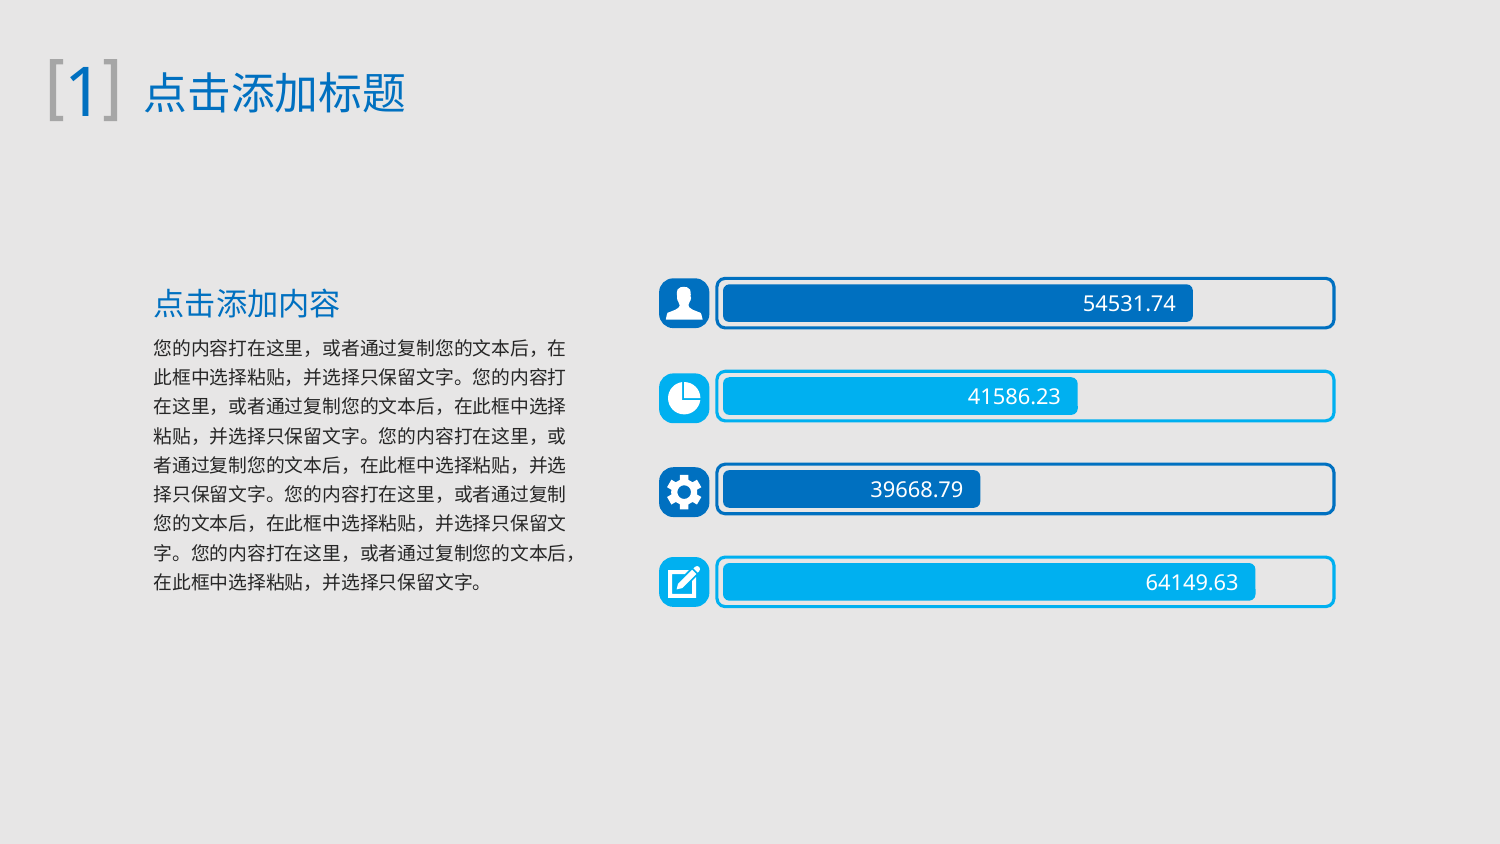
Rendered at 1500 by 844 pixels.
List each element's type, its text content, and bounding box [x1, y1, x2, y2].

text_box [49, 59, 64, 122]
text_box [659, 278, 710, 329]
text_box [715, 370, 1336, 422]
text_box [715, 277, 1336, 329]
text_box 64149.63 [721, 561, 1257, 602]
text_box 您的内容打在这里，或者通过复制您的文本后，在此框中选择粘贴，并选择只保留文字。您的内容打在这里，或者通过复制您的文本后，在此框中选择粘贴，并选择只保留文字。您的内容打在这里，或者通过复制您的文本后，在此框中选择粘贴，并选择只保留文字。您的内容打在这里，或者通过复制您的文本后，在此框中选择粘贴，并选择只保留文字。您的内容打在这里，或者通过复制您的文本后，在此框中选择粘贴，并选择只保留文字。 [138, 322, 600, 601]
text_box 39668.79 [721, 469, 982, 509]
text_box [103, 59, 118, 122]
text_box [715, 463, 1336, 515]
text_box 点击添加内容 [138, 265, 503, 322]
text_box 点击添加标题 [128, 58, 421, 126]
text_box [715, 556, 1336, 608]
text_box [668, 566, 701, 598]
text_box [659, 467, 710, 518]
text_box [665, 286, 703, 320]
text_box [667, 474, 702, 510]
text_box [659, 373, 710, 424]
text_box 1 [49, 42, 119, 138]
text_box [659, 557, 710, 607]
text_box 41586.23 [721, 376, 1079, 416]
text_box 54531.74 [721, 283, 1194, 324]
text_box [668, 382, 701, 415]
